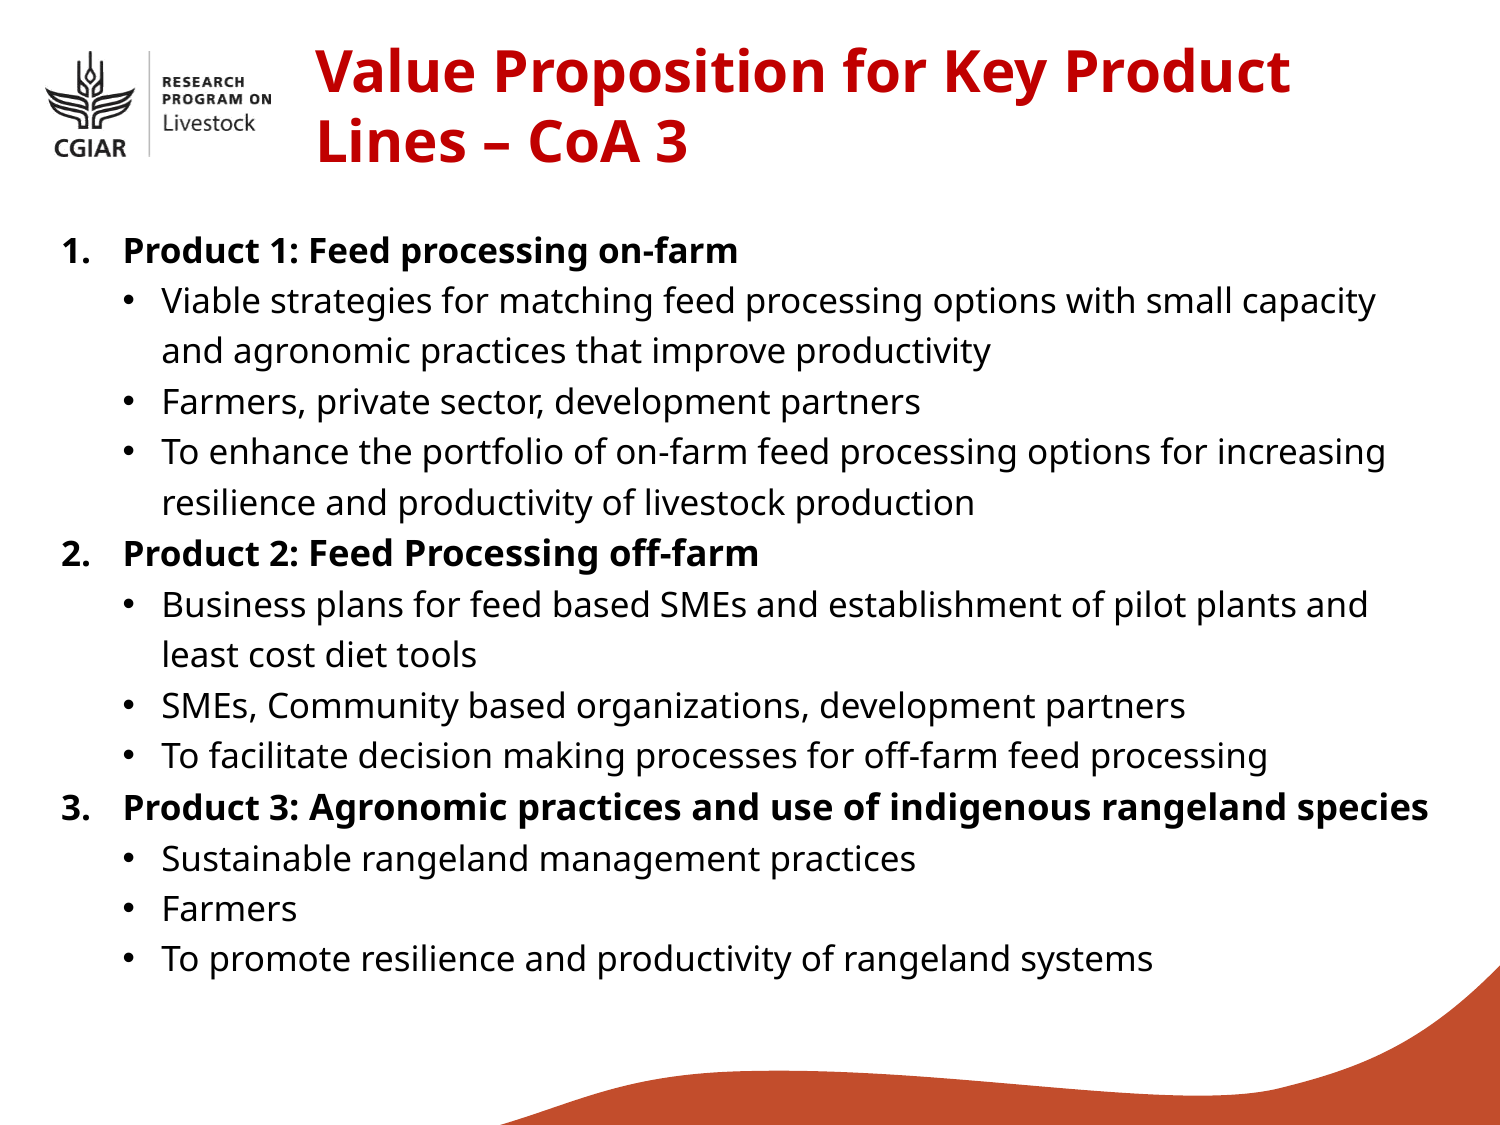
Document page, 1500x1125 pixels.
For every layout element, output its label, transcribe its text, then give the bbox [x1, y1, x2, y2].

list Product 1: Feed processing on-farm Viable strategies for matching feed processing options with small capacity and agronomic practices that improve productivity Farmers, private sector, development partners To enhance the portfolio of on-farm feed processing options for increasing resilience and productivity of livestock production Product 2: Feed Processing off-farm Business plans for feed based SMEs and establishment of pilot plants and least cost diet tools SMEs, Community based organizations, development partners To facilitate decision making processes for off-farm feed processing Product 3: Agronomic practices and use of indigenous rangeland species Sustainable rangeland management practices Farmers To promote resilience and productivity of rangeland systems [45, 212, 1463, 1038]
picture [45, 51, 271, 157]
list Value Proposition for Key Product Lines – CoA 3 [300, 33, 1463, 175]
